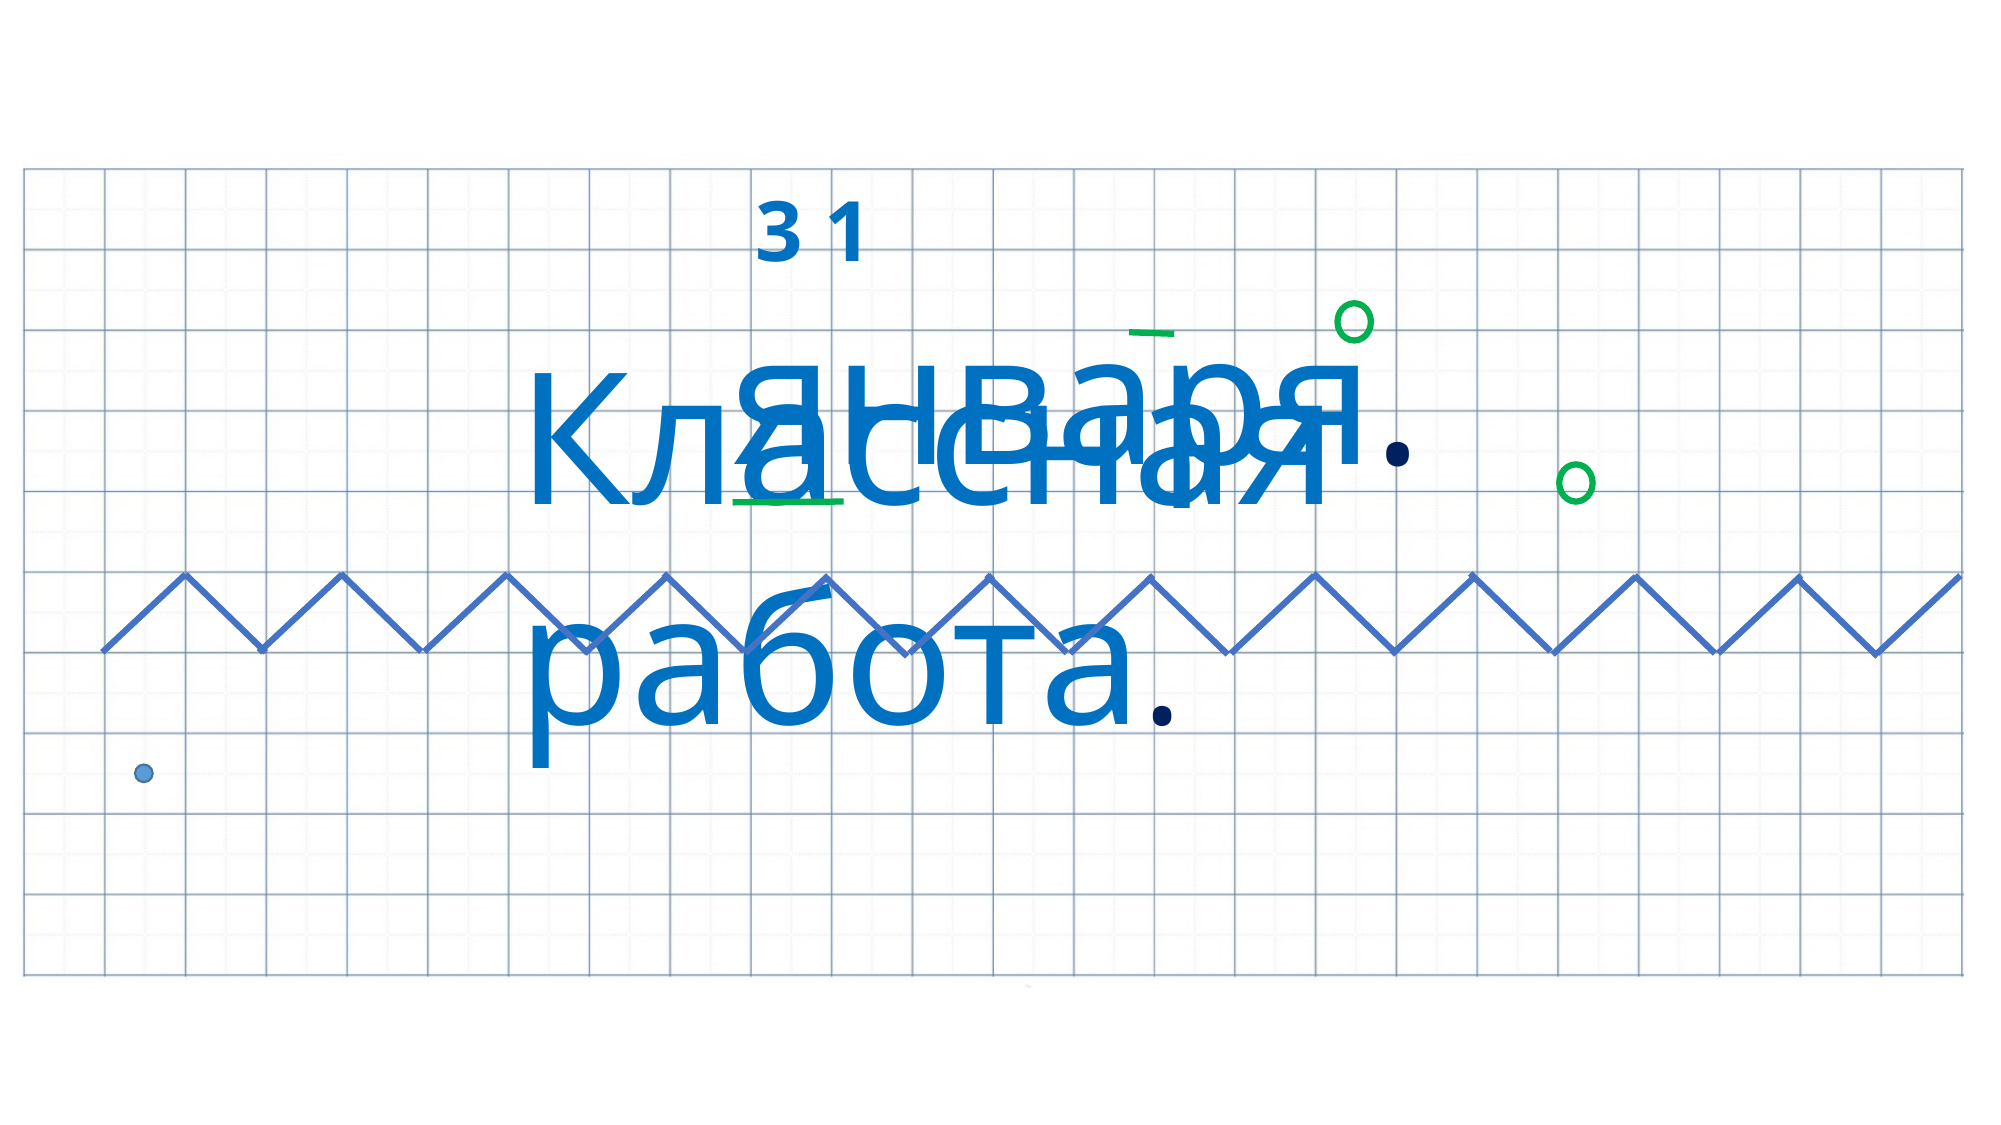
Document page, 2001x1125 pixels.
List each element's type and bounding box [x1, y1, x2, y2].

text_box [1470, 573, 1551, 652]
text_box [745, 575, 829, 654]
text_box [1070, 575, 1154, 654]
text_box [663, 573, 745, 652]
text_box [1877, 575, 1961, 654]
text_box [584, 575, 668, 654]
text_box [909, 575, 993, 654]
text_box [1230, 575, 1315, 654]
text_box [424, 573, 508, 652]
text_box [102, 574, 185, 653]
text_box [258, 574, 343, 653]
picture [21, 153, 1964, 993]
text_box [1718, 575, 1802, 654]
text_box [826, 578, 908, 657]
text_box [986, 574, 1067, 653]
text_box [1391, 576, 1475, 655]
text_box [340, 573, 422, 652]
text_box [1634, 575, 1716, 654]
text_box [1552, 576, 1636, 655]
text_box [1797, 578, 1878, 657]
text_box [185, 574, 258, 653]
text_box [1147, 576, 1228, 655]
text_box [1313, 573, 1394, 652]
text_box [507, 574, 588, 653]
